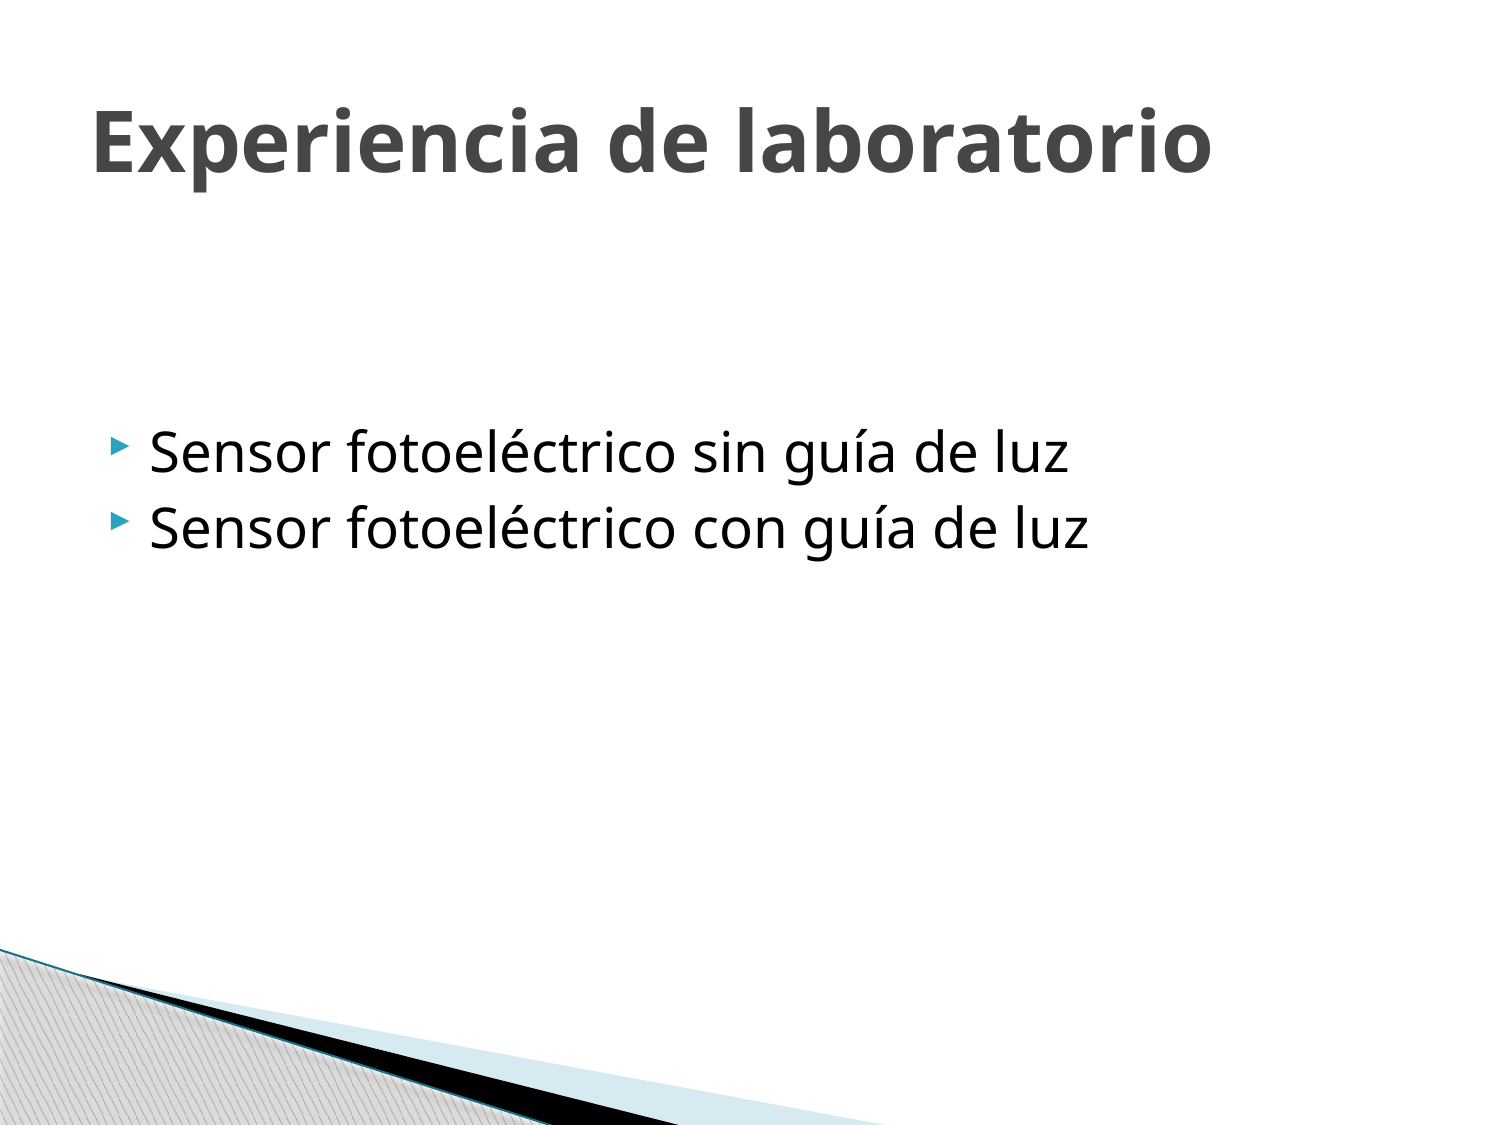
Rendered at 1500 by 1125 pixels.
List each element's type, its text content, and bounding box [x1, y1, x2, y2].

list Sensor fotoeléctrico sin guía de luz Sensor fotoeléctrico con guía de luz [75, 408, 1425, 986]
title Experiencia de laboratorio [75, 45, 1425, 233]
